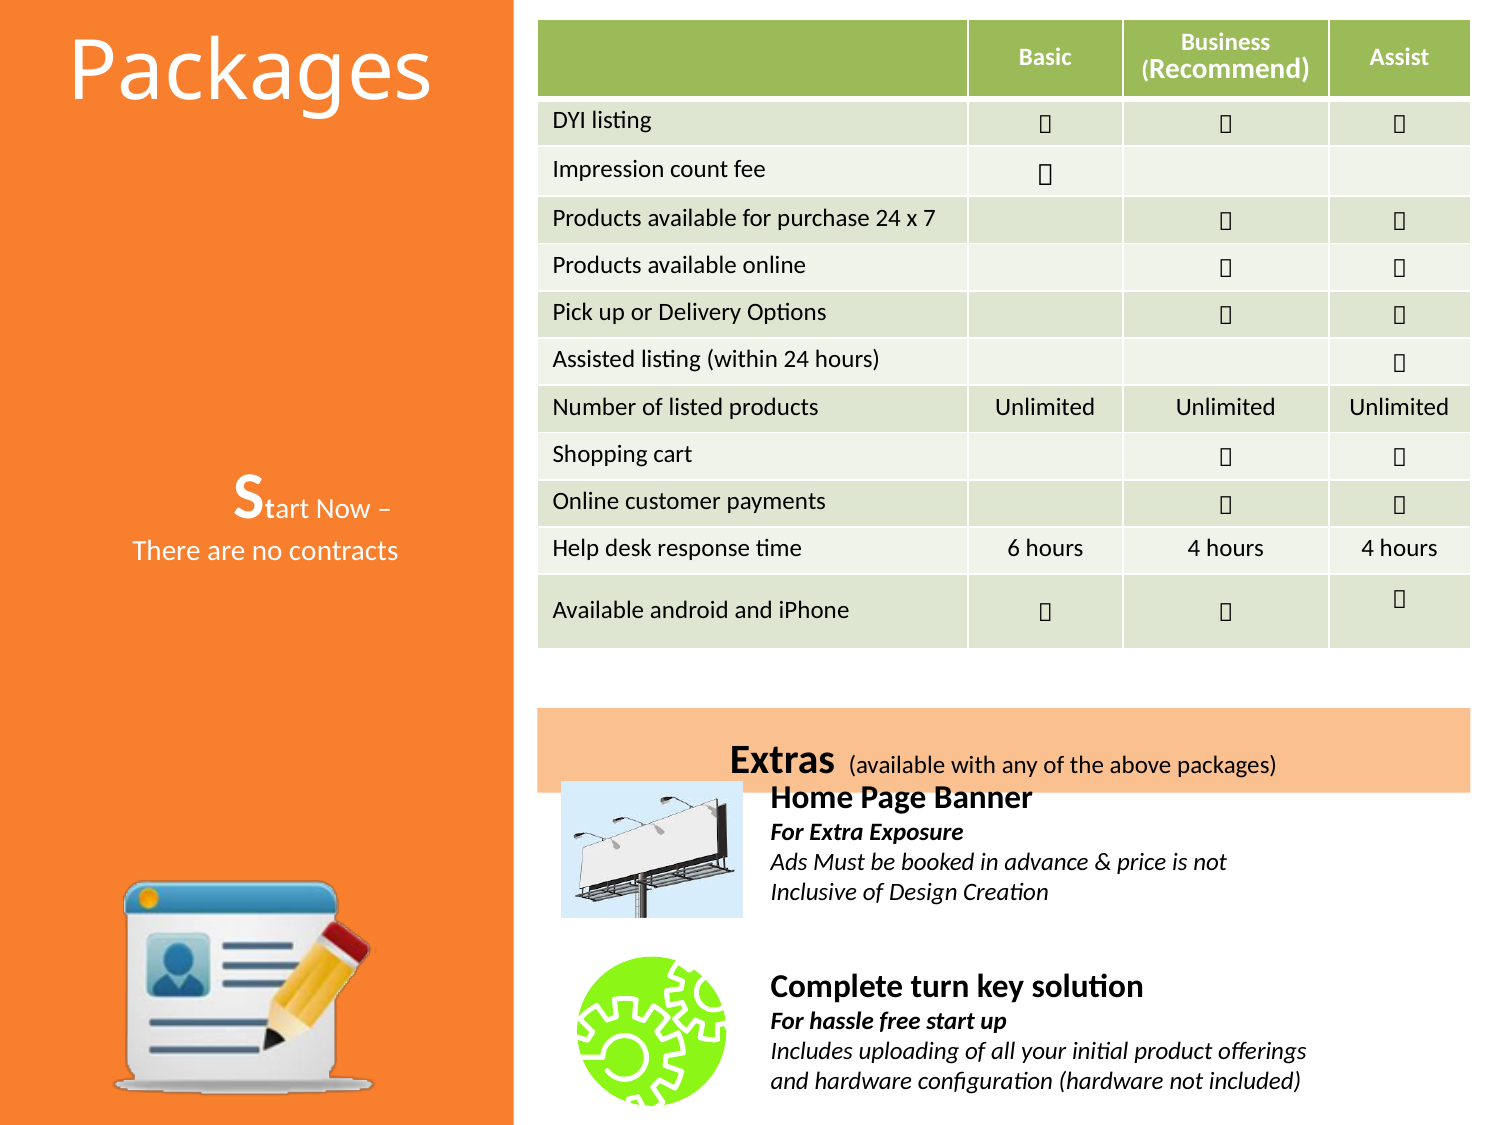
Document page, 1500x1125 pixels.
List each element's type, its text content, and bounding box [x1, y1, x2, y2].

table_cell DYI listing [538, 102, 967, 145]
table_cell [1124, 147, 1328, 195]
table_cell  [1124, 102, 1328, 145]
table_cell [969, 433, 1122, 479]
table_header Basic [969, 20, 1122, 96]
table_cell Available android and iPhone [538, 575, 967, 648]
table_cell  [1330, 575, 1470, 648]
table_cell Impression count fee [538, 147, 967, 195]
table_cell [969, 339, 1122, 384]
table_cell  [1330, 292, 1470, 337]
table_cell 4 hours [1124, 528, 1328, 573]
table_cell 6 hours [969, 528, 1122, 573]
table_cell [969, 244, 1122, 290]
table_header Assist [1330, 20, 1470, 96]
table_cell Pick up or Delivery Options [538, 292, 967, 337]
table_cell  [969, 102, 1122, 145]
table_cell  [1330, 197, 1470, 243]
table_cell Products available online [538, 244, 967, 290]
table_header [538, 20, 967, 96]
table_cell  [1330, 481, 1470, 526]
table_cell  [969, 575, 1122, 648]
text_box [0, 0, 516, 1125]
table_cell [969, 481, 1122, 526]
table_cell Assisted listing (within 24 hours) [538, 339, 967, 384]
table_cell  [969, 147, 1122, 195]
table_cell  [1330, 433, 1470, 479]
table_cell  [1124, 197, 1328, 243]
table_cell Shopping cart [538, 433, 967, 479]
table_cell  [1330, 102, 1470, 145]
table_cell Online customer payments [538, 481, 967, 526]
text_box Complete turn key solution For hassle free start up Includes uploading of all your initial product offerings and hardware configuration (hardware not included) [755, 957, 1328, 1102]
table_cell  [1124, 481, 1328, 526]
table_cell Number of listed products [538, 386, 967, 432]
table_cell [969, 197, 1122, 243]
text_box Extras (available with any of the above packages) [537, 707, 1471, 793]
table_cell Help desk response time [538, 528, 967, 573]
table_cell Products available for purchase 24 x 7 [538, 197, 967, 243]
table_cell  [1124, 292, 1328, 337]
table_cell [1330, 147, 1470, 195]
table_cell 4 hours [1330, 528, 1470, 573]
text_box Packages [47, 9, 455, 125]
table_cell Unlimited [1124, 386, 1328, 432]
table_cell Unlimited [1330, 386, 1470, 432]
table_cell [969, 292, 1122, 337]
text_box Home Page Banner For Extra Exposure Ads Must be booked in advance & price is not Inclusive of Design Creation [755, 768, 1328, 913]
picture [576, 956, 727, 1107]
table_header Business (Recommend) [1124, 20, 1328, 96]
table_cell  [1124, 575, 1328, 648]
table_cell [1124, 339, 1328, 384]
table_cell  [1124, 244, 1328, 290]
table_cell  [1124, 433, 1328, 479]
table_cell  [1330, 339, 1470, 384]
table_cell Unlimited [969, 386, 1122, 432]
text_box Start Now – There are no contracts [53, 444, 414, 609]
picture [560, 781, 743, 918]
picture [106, 841, 385, 1118]
table_cell  [1330, 244, 1470, 290]
